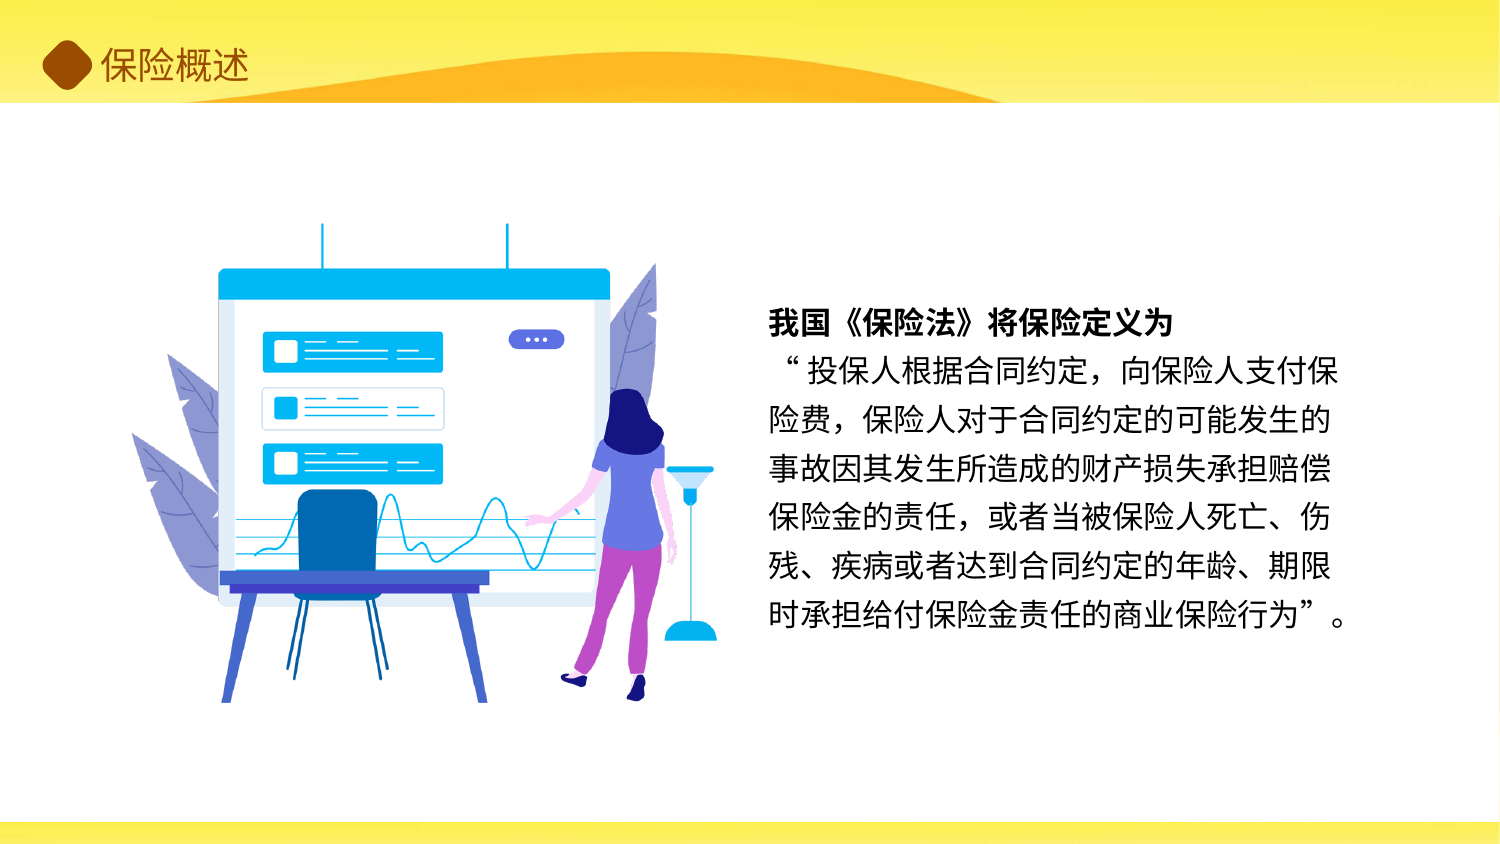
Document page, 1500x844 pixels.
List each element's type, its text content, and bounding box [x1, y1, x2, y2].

picture [0, 822, 1500, 844]
picture [0, 0, 1500, 102]
text_box 我国《保险法》将保险定义为 “投保人根据合同约定，向保险人支付保险费，保险人对于合同约定的可能发生的事故因其发生所造成的财产损失承担赔偿保险金的责任，或者当被保险人死亡、伤残、疾病或者达到合同约定的年龄、期限时承担给付保险金责任的商业保险行为”。 [755, 284, 1363, 640]
picture [107, 140, 755, 788]
